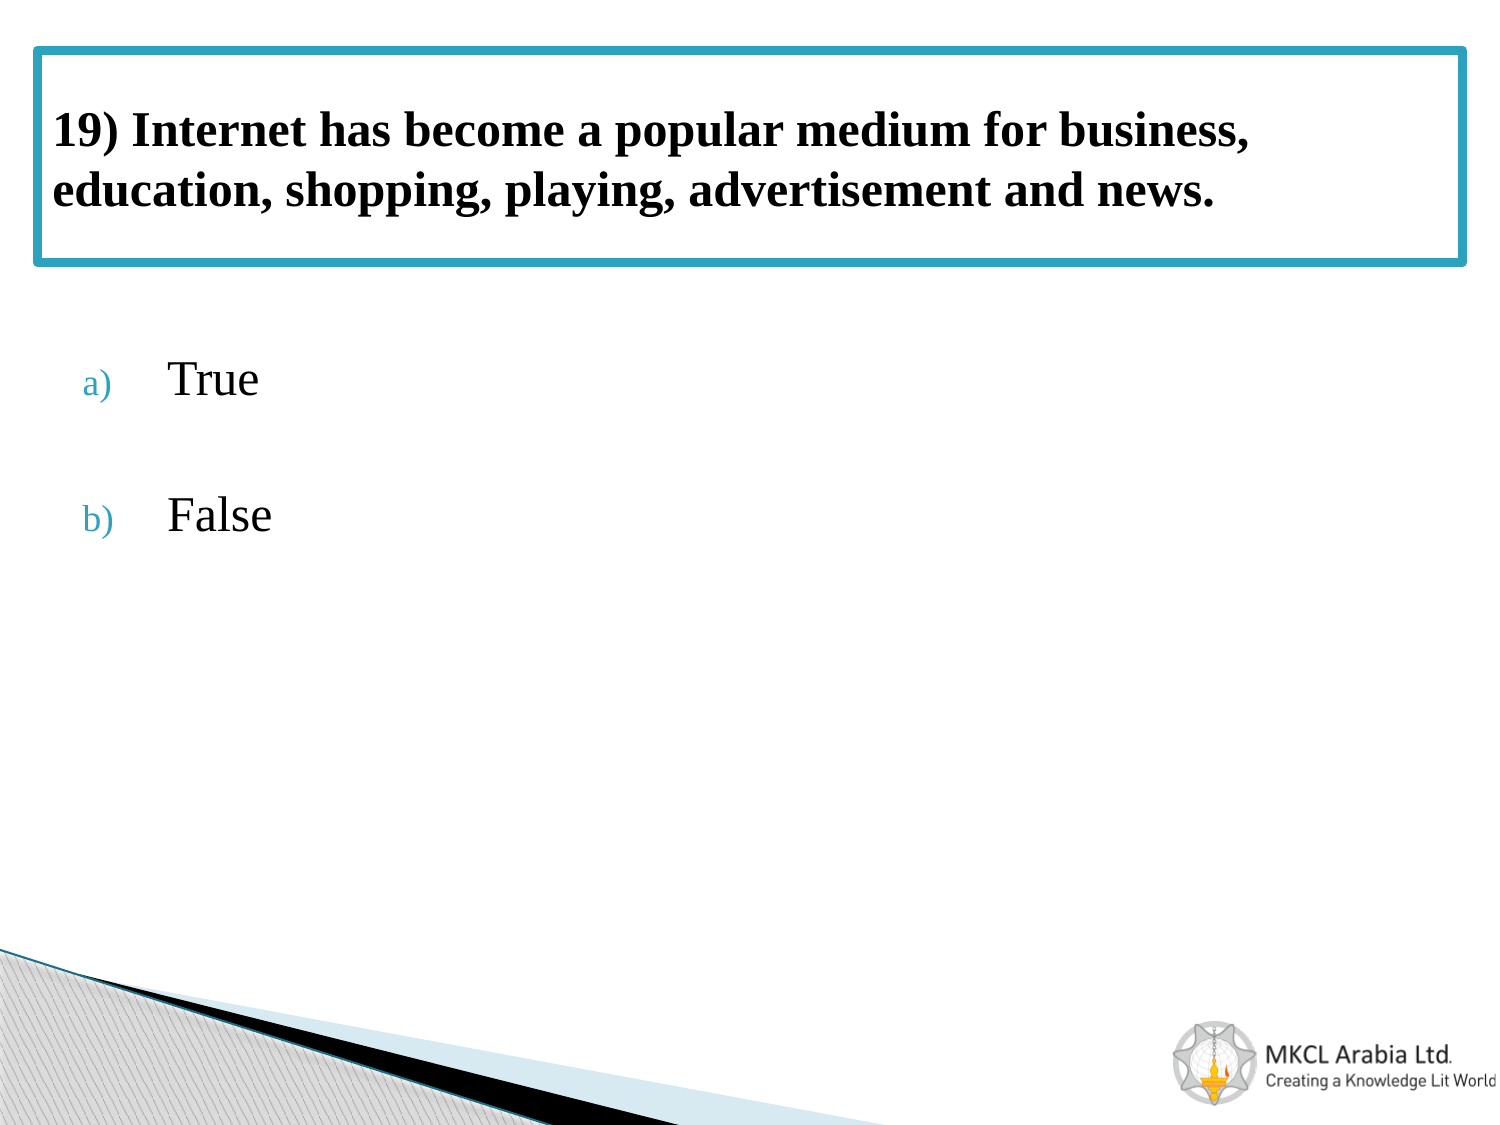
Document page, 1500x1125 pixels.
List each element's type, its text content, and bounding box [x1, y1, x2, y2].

title 19) Internet has become a popular medium for business, education, shopping, playing, advertisement and news. [33, 46, 1467, 267]
list True False [50, 337, 1400, 943]
picture [1172, 1021, 1496, 1106]
